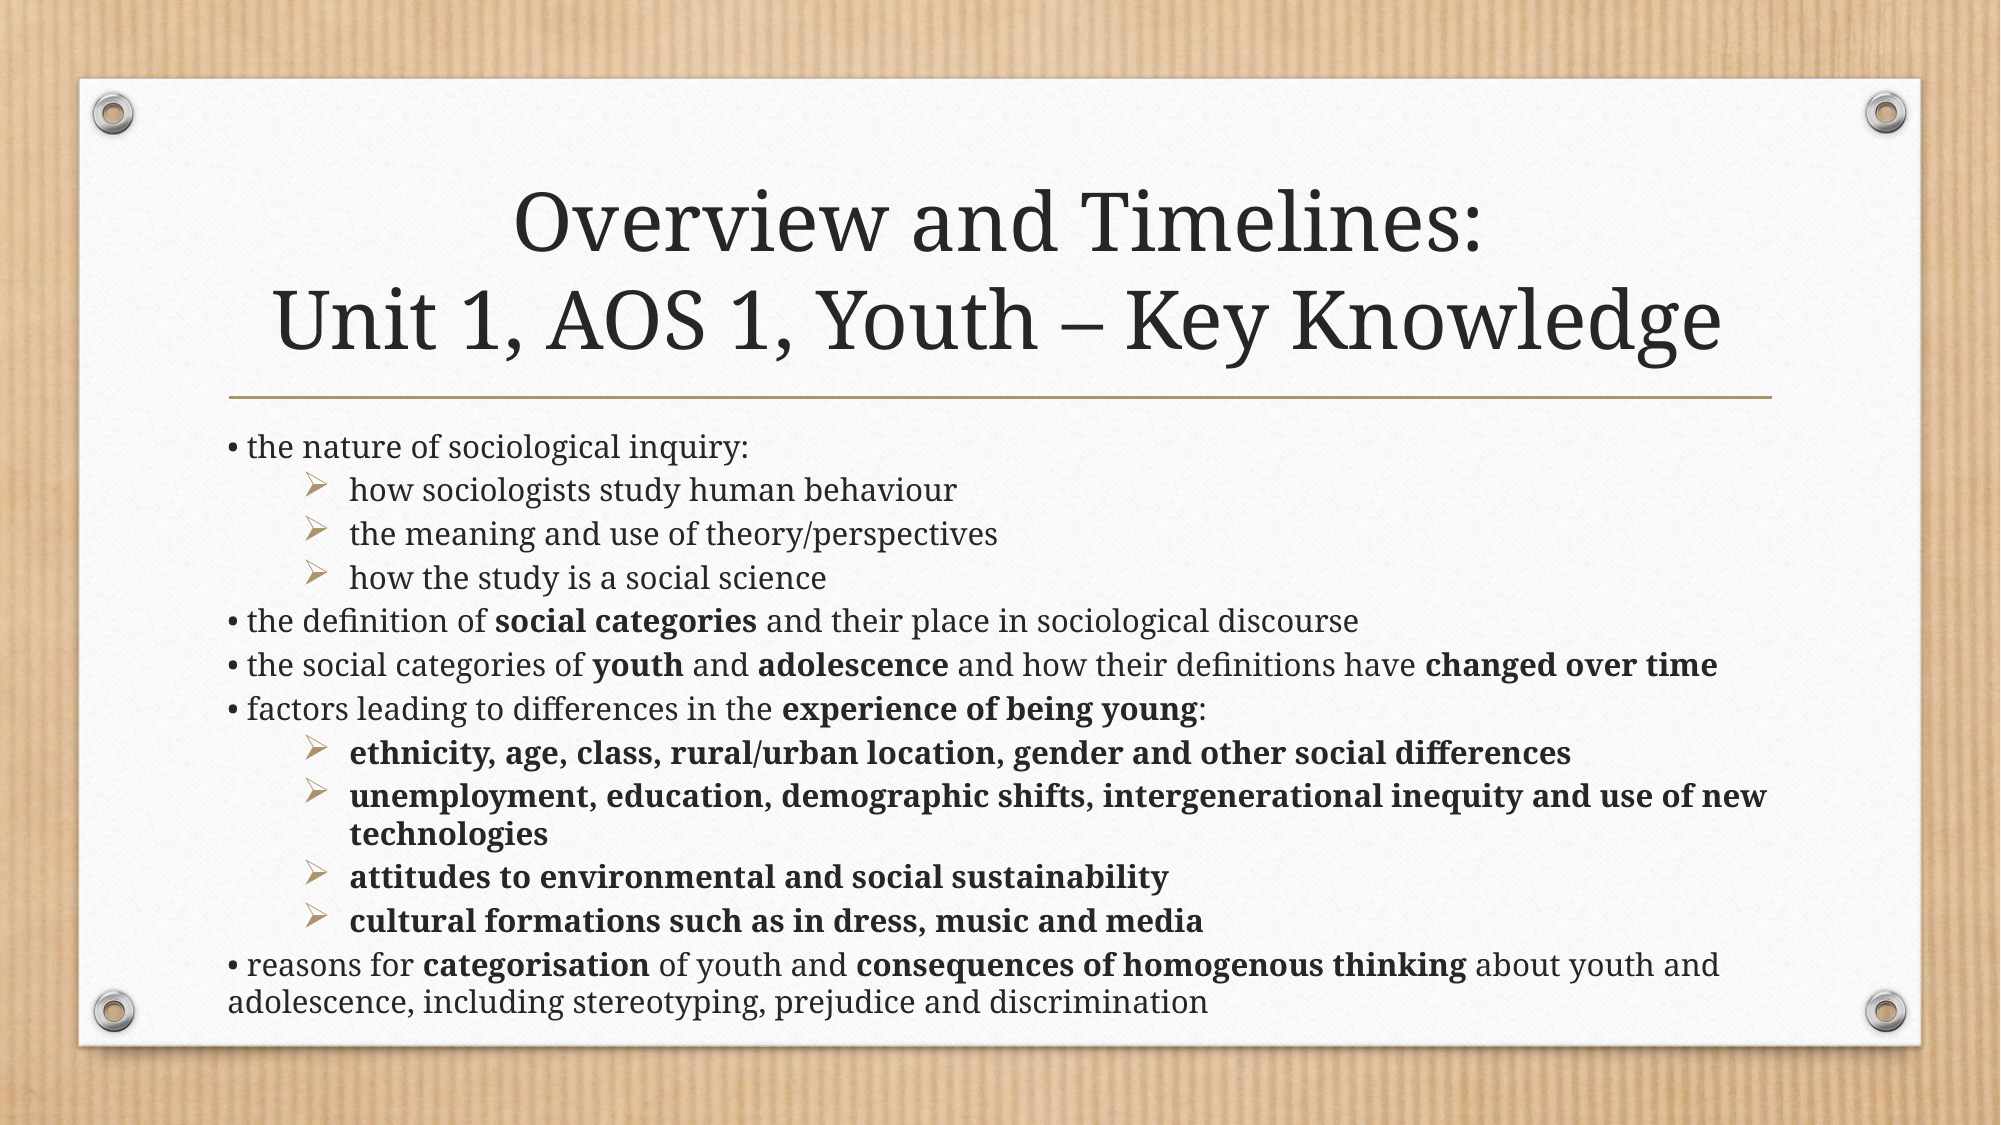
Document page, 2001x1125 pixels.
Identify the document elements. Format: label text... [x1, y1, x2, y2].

title Overview and Timelines: Unit 1, AOS 1, Youth – Key Knowledge [212, 161, 1788, 375]
list • the nature of sociological inquiry: how sociologists study human behaviour the meaning and use of theory/perspectives how the study is a social science • the definition of social categories and their place in sociological discourse • the social categories of youth and adolescence and how their definitions have changed over time • factors leading to differences in the experience of being young: ethnicity, age, class, rural/urban location, gender and other social differences unemployment, education, demographic shifts, intergenerational inequity and use of new technologies attitudes to environmental and social sustainability cultural formations such as in dress, music and media • reasons for categorisation of youth and consequences of homogenous thinking about youth and adolescence, including stereotyping, prejudice and discrimination [212, 419, 1788, 991]
picture [0, 0, 2001, 1125]
